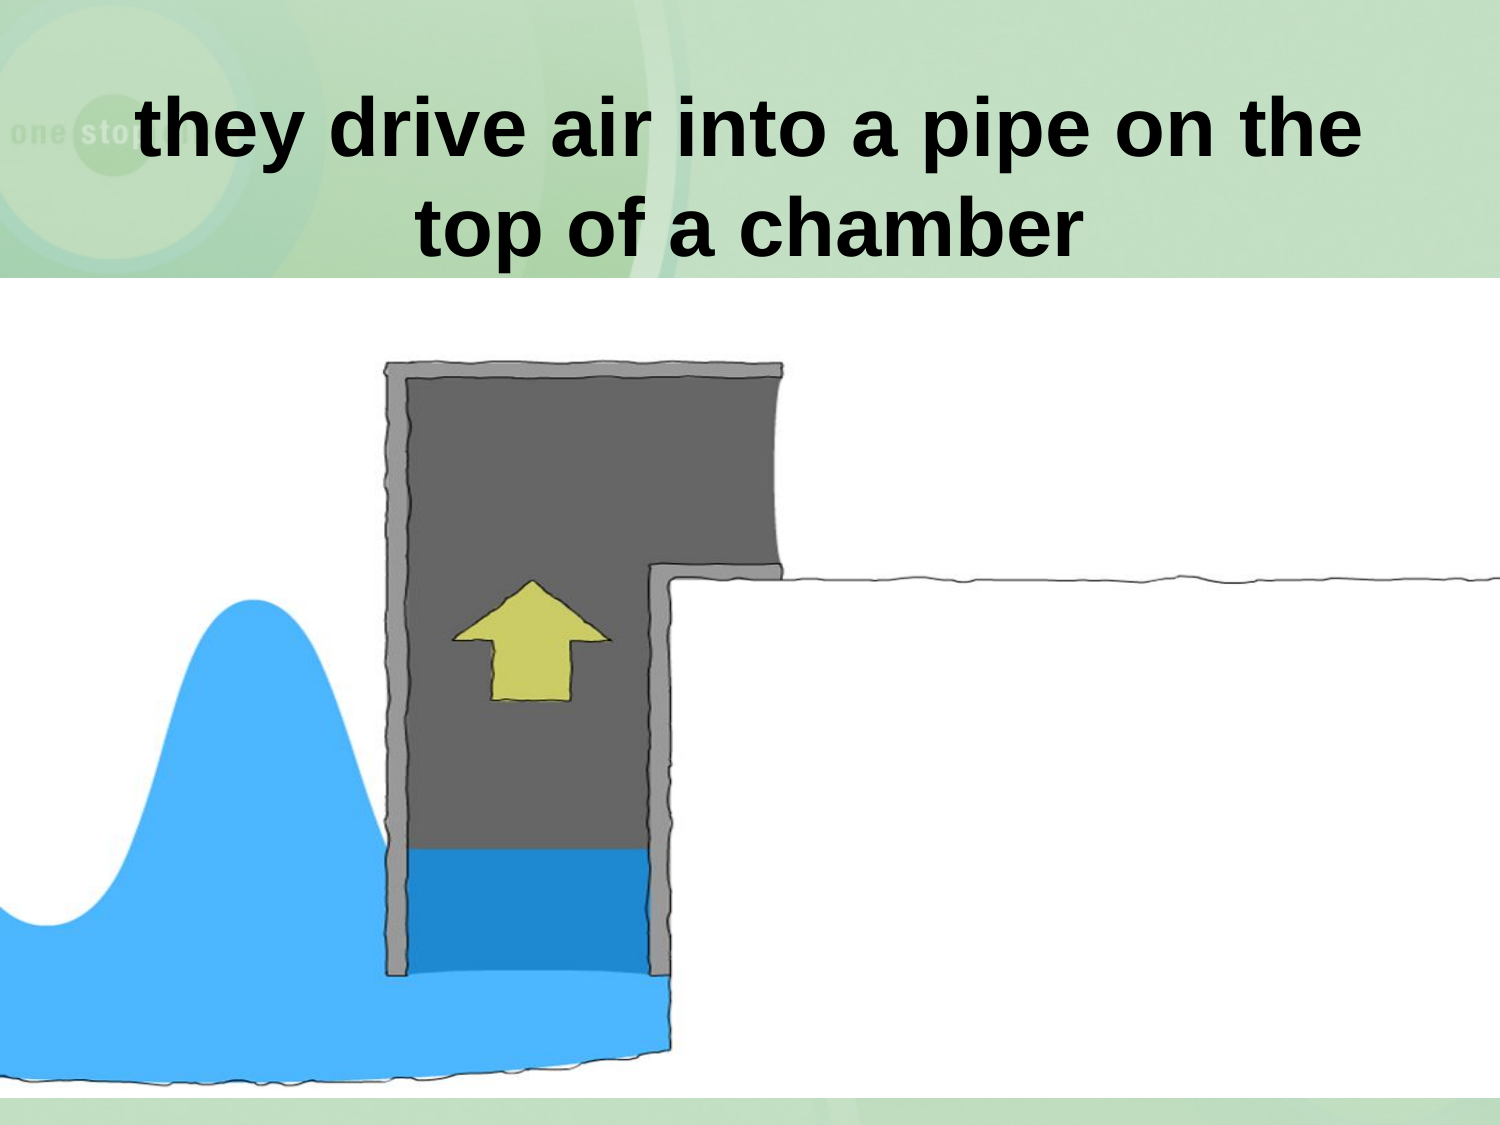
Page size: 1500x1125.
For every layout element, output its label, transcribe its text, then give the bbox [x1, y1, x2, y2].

title they drive air into a pipe on the top of a chamber [75, 79, 1425, 268]
picture [0, 0, 1500, 1125]
